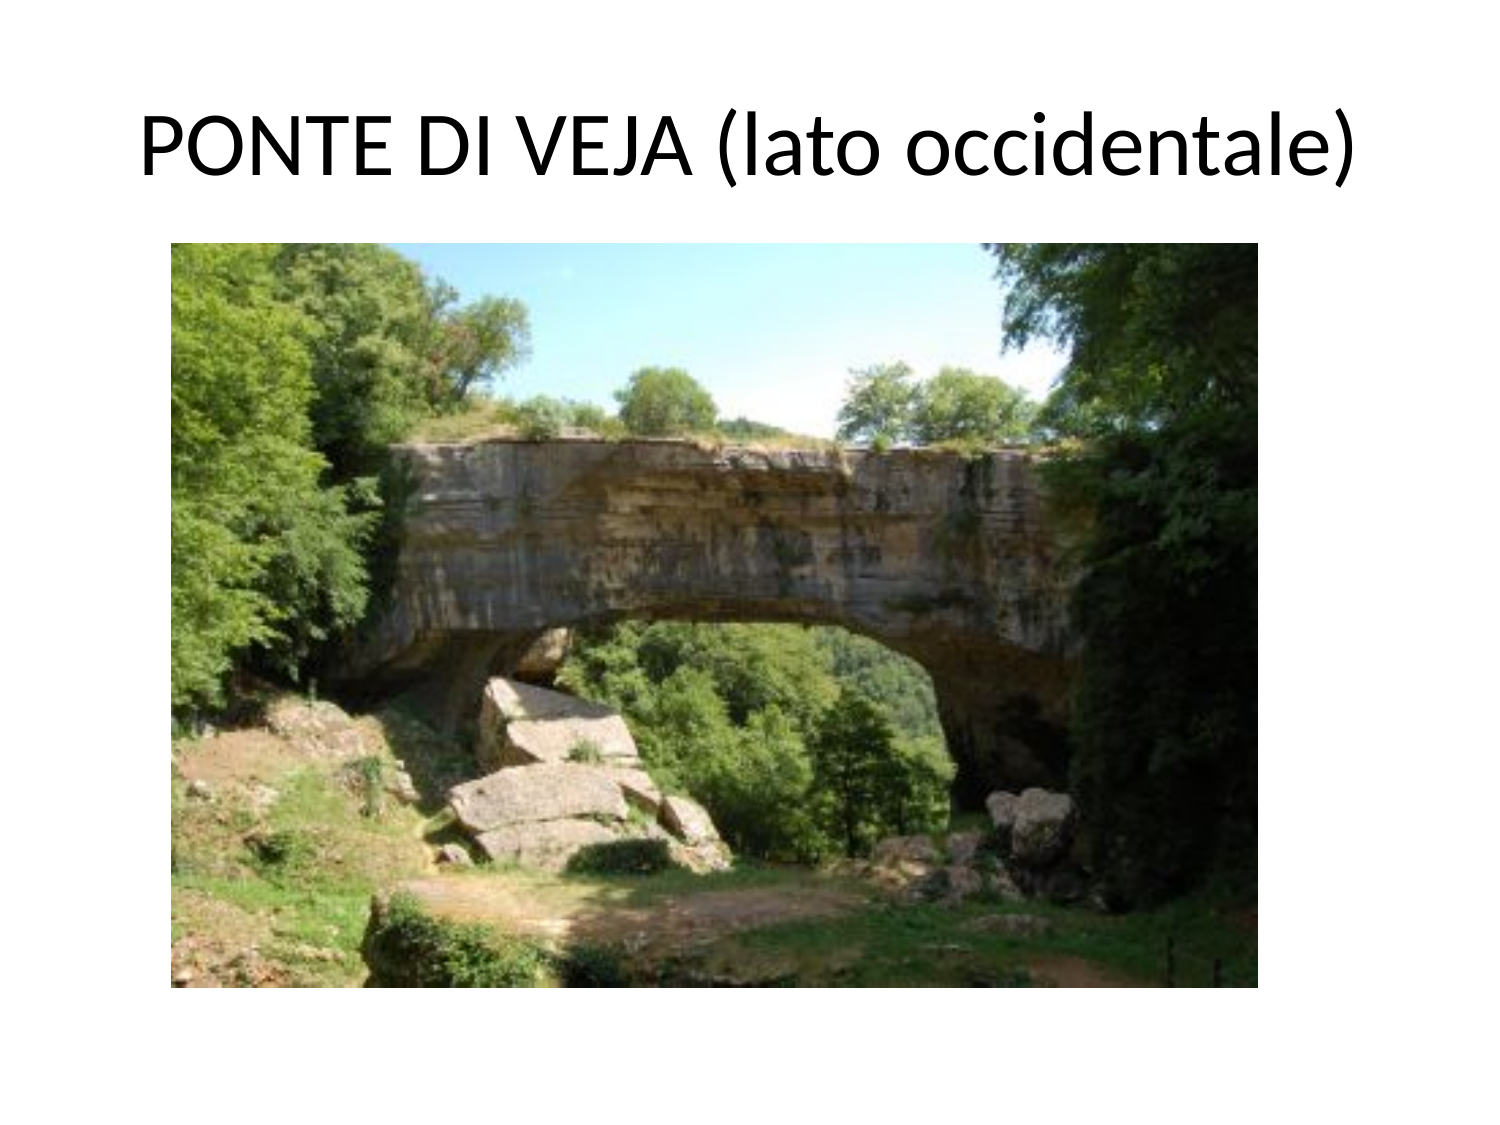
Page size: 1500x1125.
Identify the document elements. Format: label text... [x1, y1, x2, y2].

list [170, 243, 1259, 988]
title PONTE DI VEJA (lato occidentale) [75, 45, 1425, 233]
